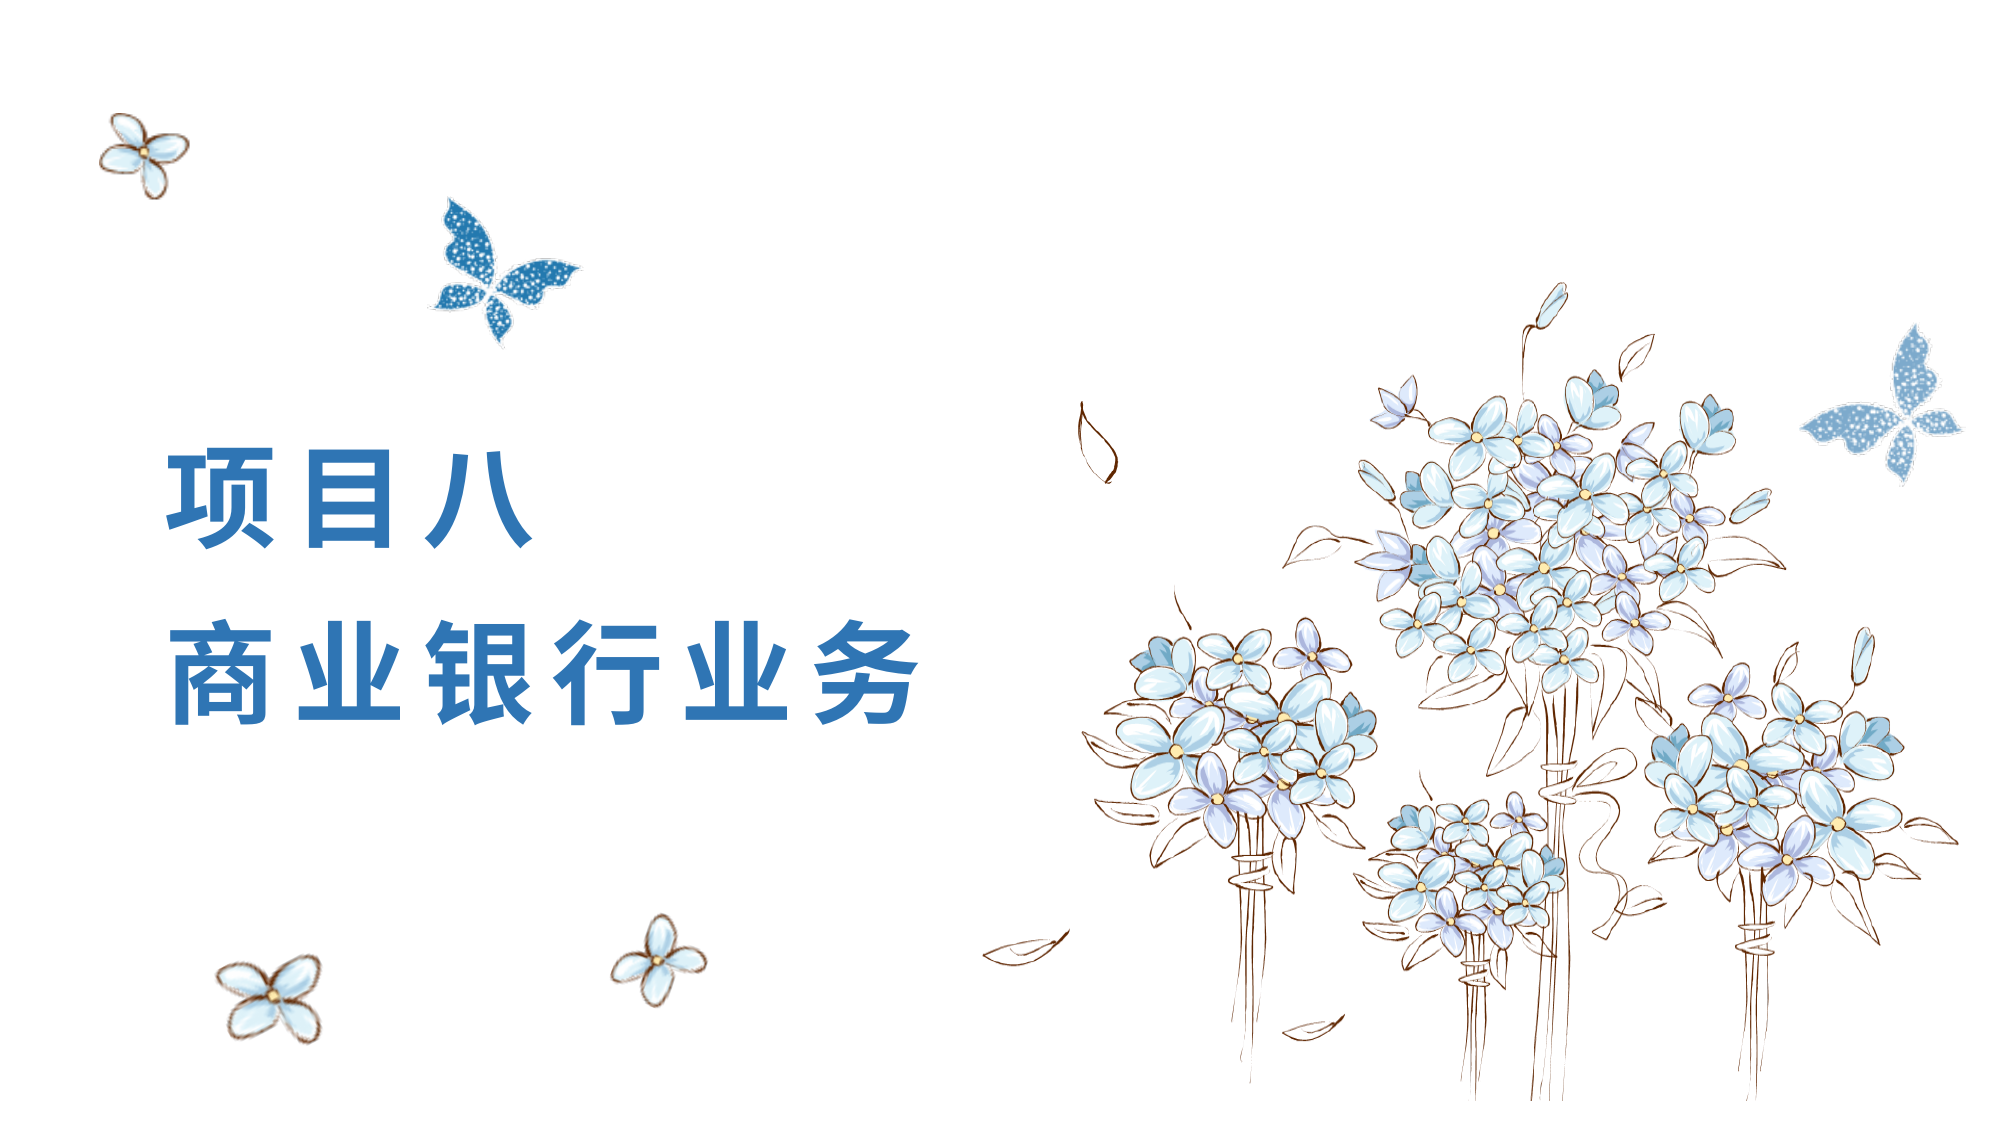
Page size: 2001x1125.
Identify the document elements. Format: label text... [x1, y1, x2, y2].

picture [427, 196, 584, 350]
picture [99, 113, 192, 202]
title 项目八 商业银行业务 [149, 405, 1121, 720]
picture [606, 904, 718, 1019]
picture [201, 926, 353, 1075]
picture [982, 282, 1966, 1101]
